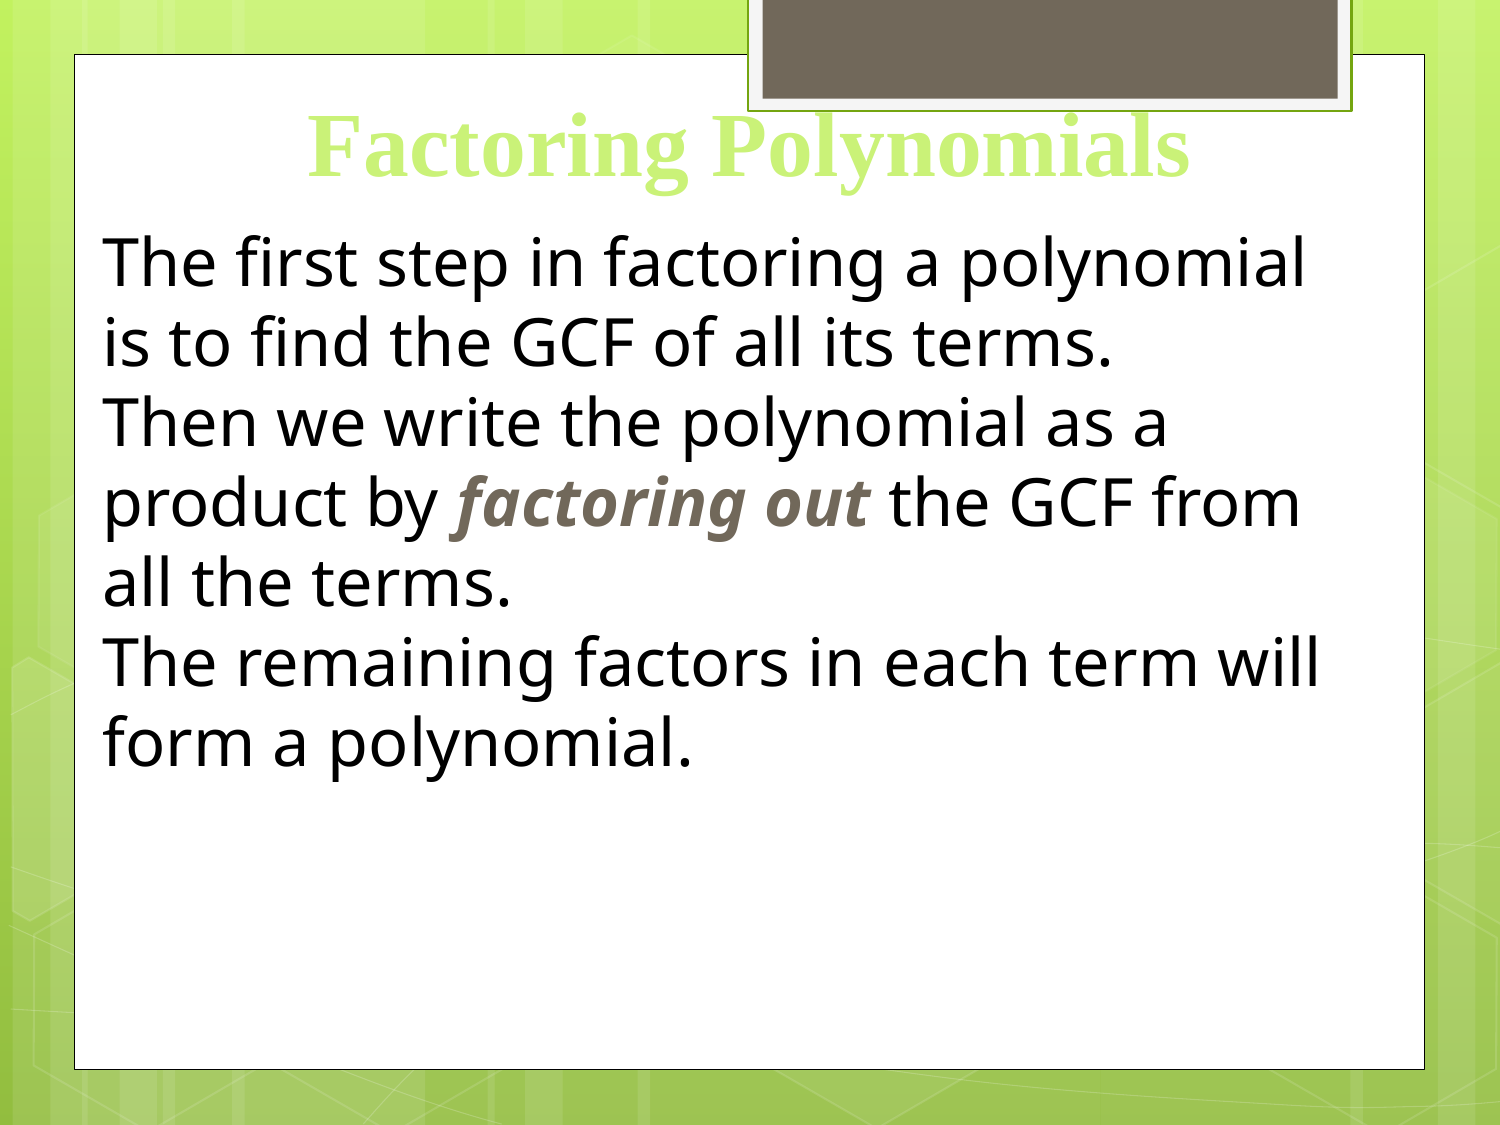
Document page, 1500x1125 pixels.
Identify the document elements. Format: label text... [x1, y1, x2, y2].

text_box The first step in factoring a polynomial is to find the GCF of all its terms. Then we write the polynomial as a product by factoring out the GCF from all the terms. The remaining factors in each term will form a polynomial. [87, 212, 1375, 787]
text_box Factoring Polynomials [74, 35, 1425, 136]
